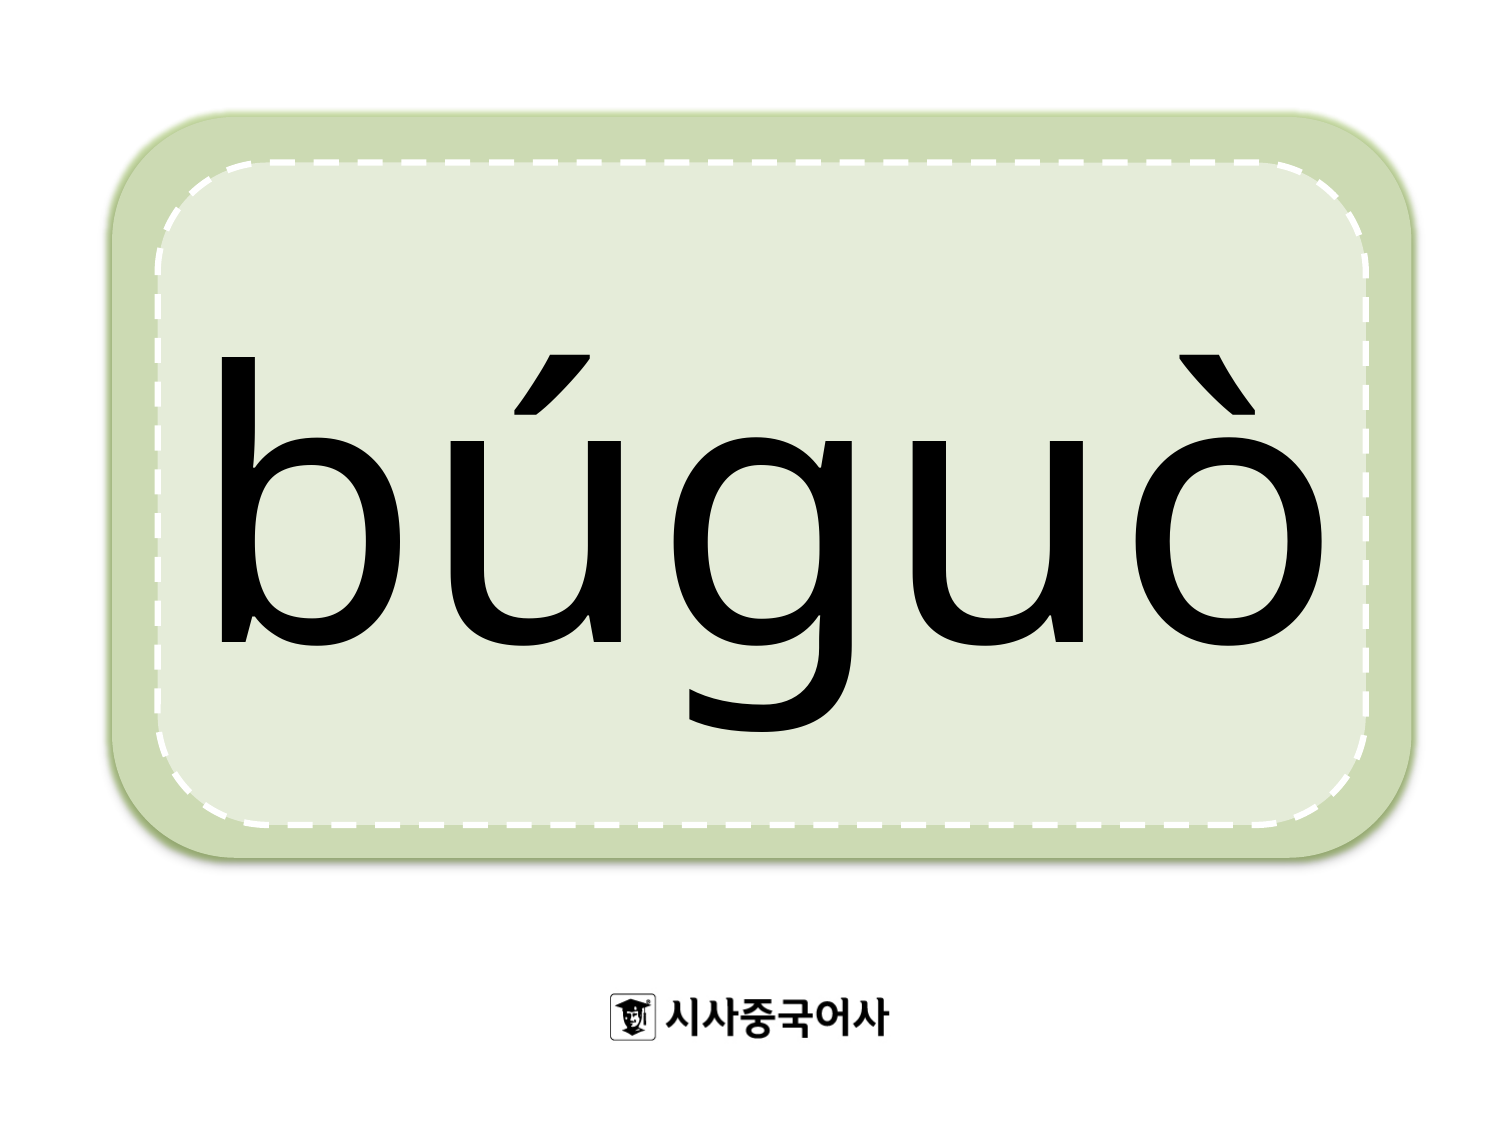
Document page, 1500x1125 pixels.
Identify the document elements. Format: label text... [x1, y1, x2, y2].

picture [602, 987, 898, 1047]
text_box búguò [162, 160, 1371, 824]
